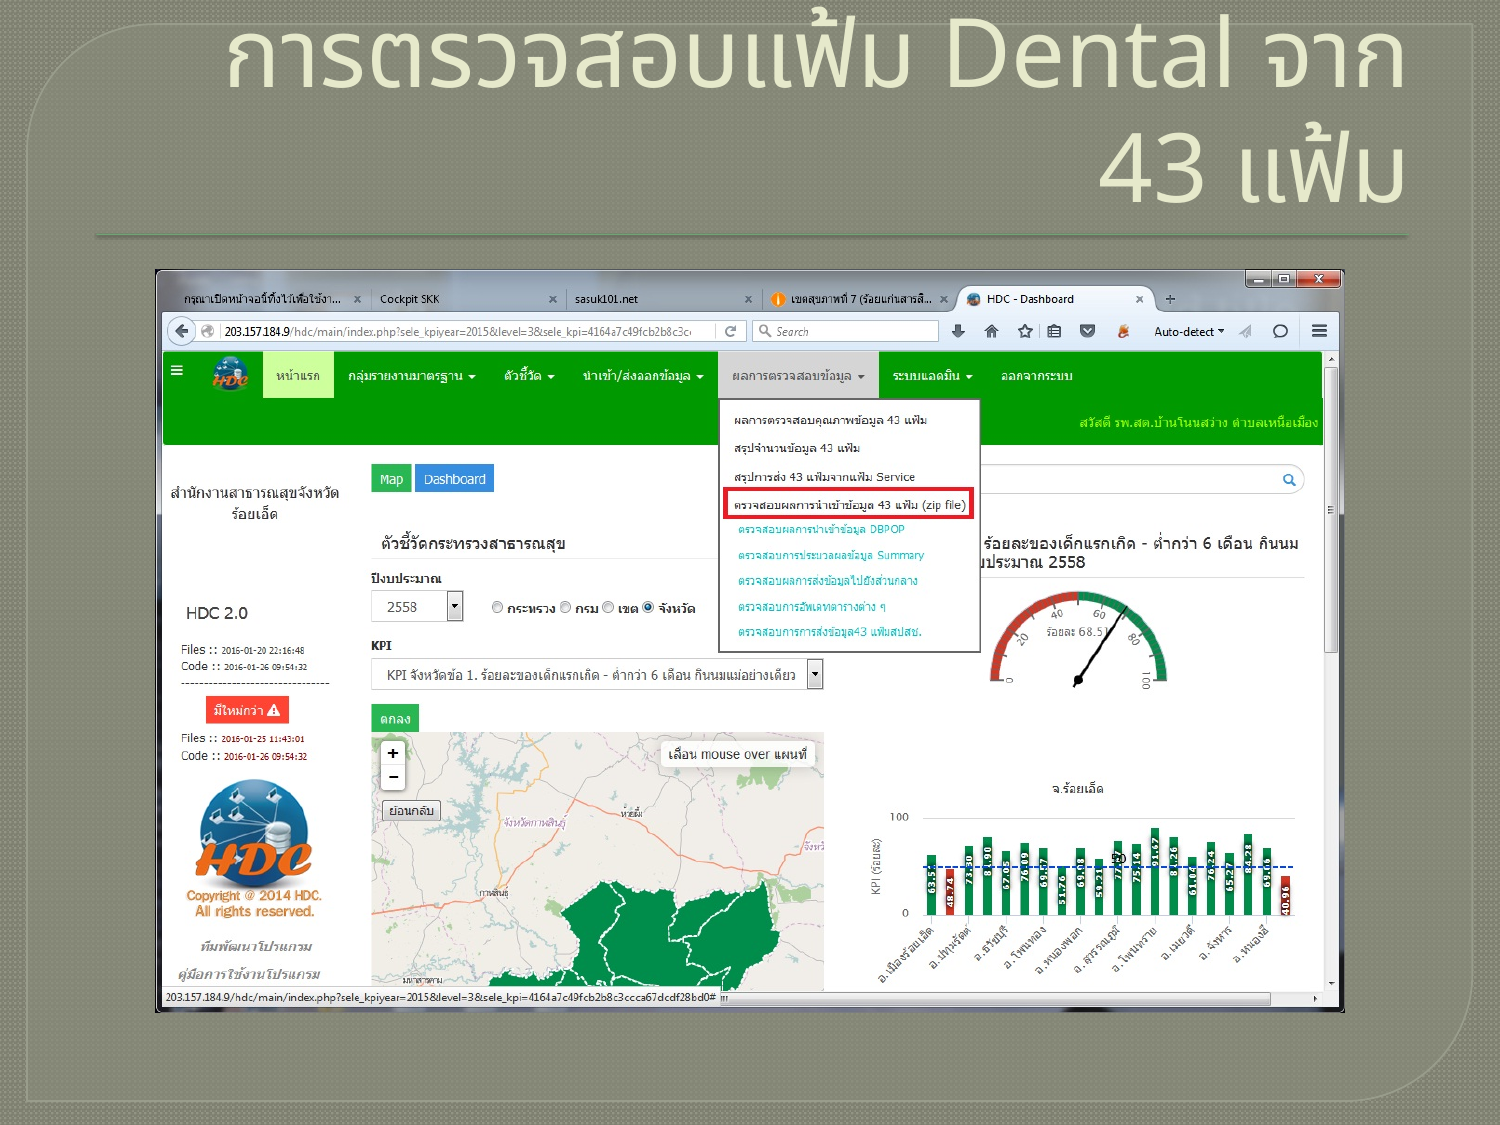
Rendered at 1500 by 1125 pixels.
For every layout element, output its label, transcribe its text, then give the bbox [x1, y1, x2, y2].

title การตรวจสอบแฟ้ม Dental จาก 43 แฟ้ม [75, 41, 1425, 230]
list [155, 269, 1345, 1013]
